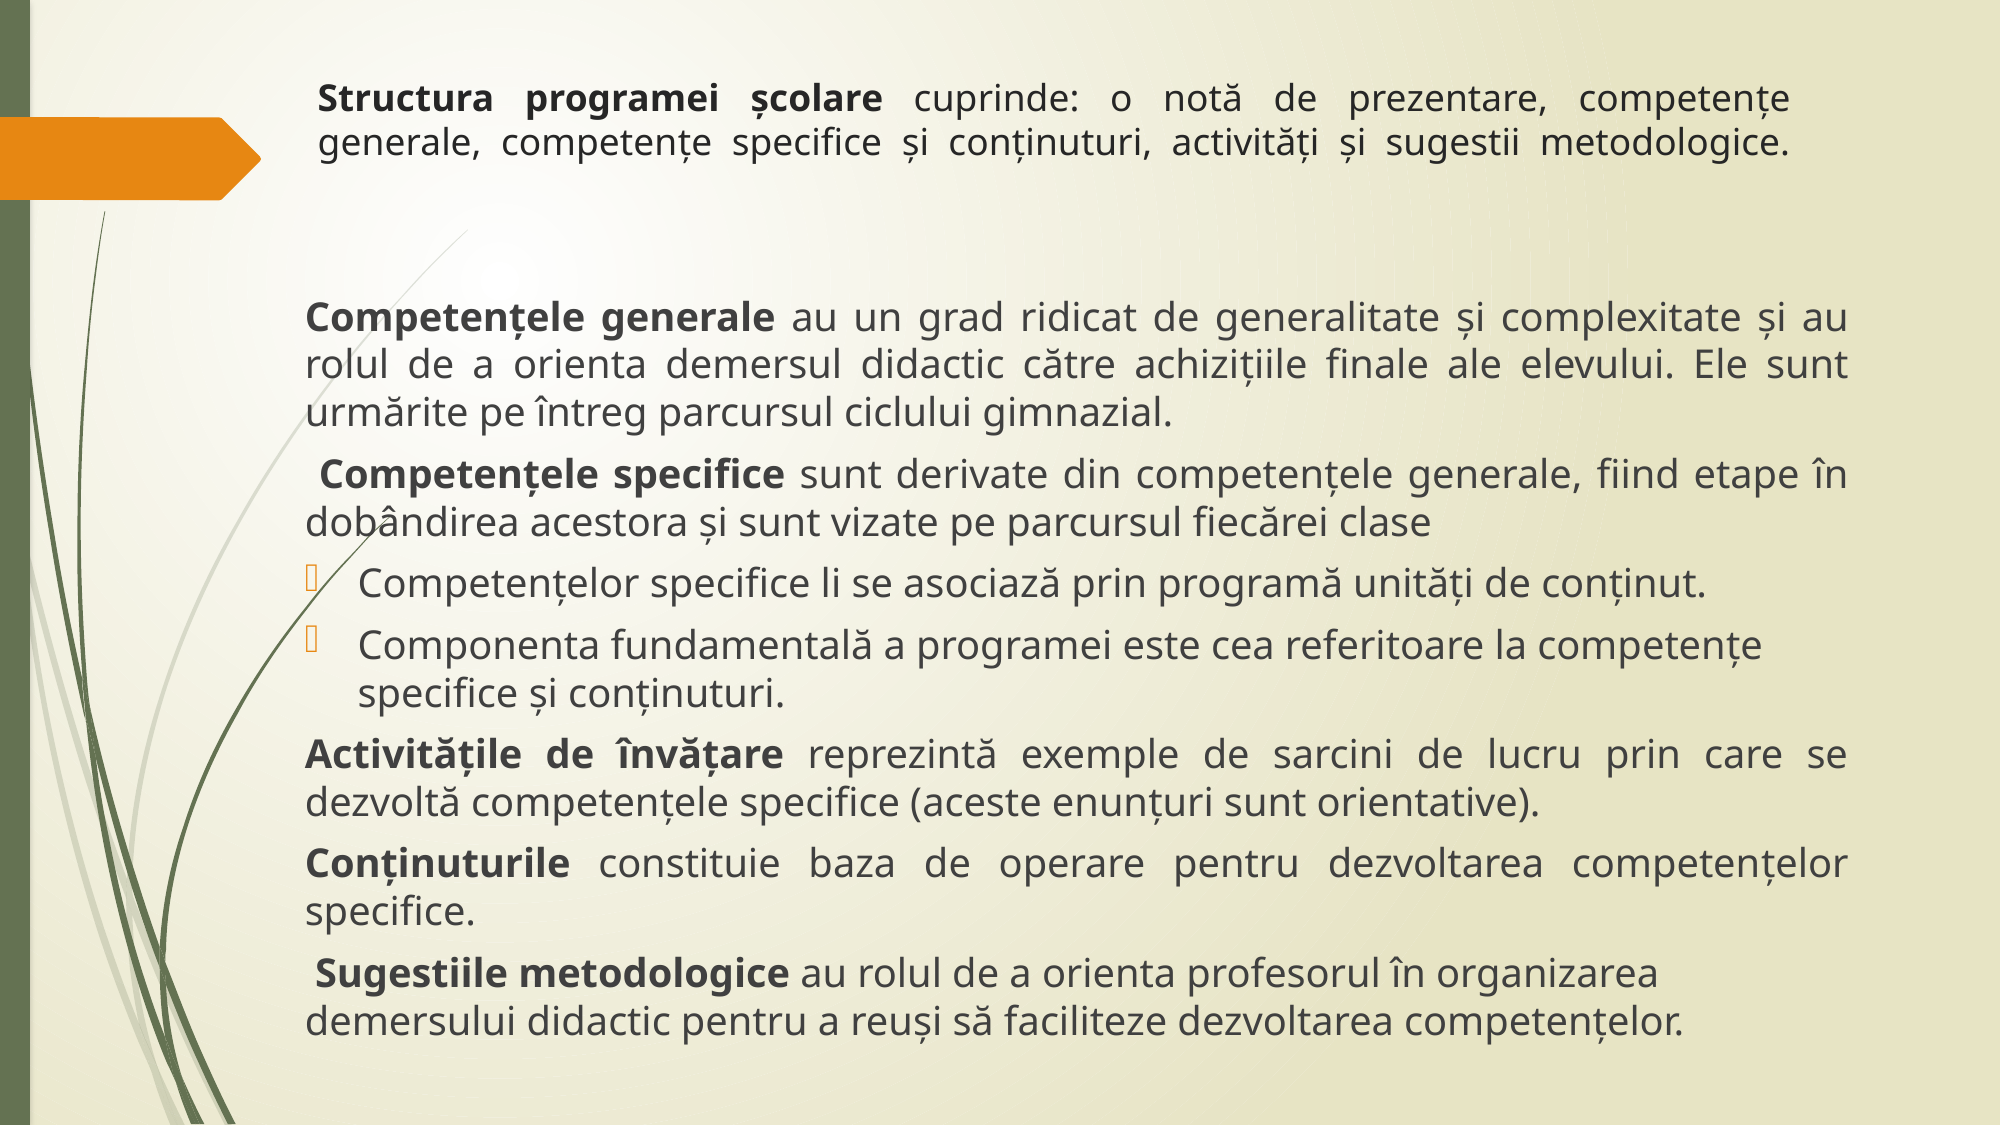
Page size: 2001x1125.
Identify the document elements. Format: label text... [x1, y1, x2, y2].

list Competenţele generale au un grad ridicat de generalitate şi complexitate şi au rolul de a orienta demersul didactic către achiziţiile finale ale elevului. Ele sunt urmărite pe întreg parcursul ciclului gimnazial. Competenţele specifice sunt derivate din competenţele generale, fiind etape în dobândirea acestora şi sunt vizate pe parcursul fiecărei clase Competenţelor specifice li se asociază prin programă unităţi de conţinut. Componenta fundamentală a programei este cea referitoare la competenţe specifice şi conţinuturi. Activităţile de învăţare reprezintă exemple de sarcini de lucru prin care se dezvoltă competenţele specifice (aceste enunţuri sunt orientative). Conţinuturile constituie baza de operare pentru dezvoltarea competenţelor specifice. Sugestiile metodologice au rolul de a orienta profesorul în organizarea demersului didactic pentru a reuşi să faciliteze dezvoltarea competenţelor. [289, 227, 1864, 1055]
title Structura programei şcolare cuprinde: o notă de prezentare, competenţe generale, competenţe specifice şi conţinuturi, activități şi sugestii metodologice. [302, 66, 1806, 227]
